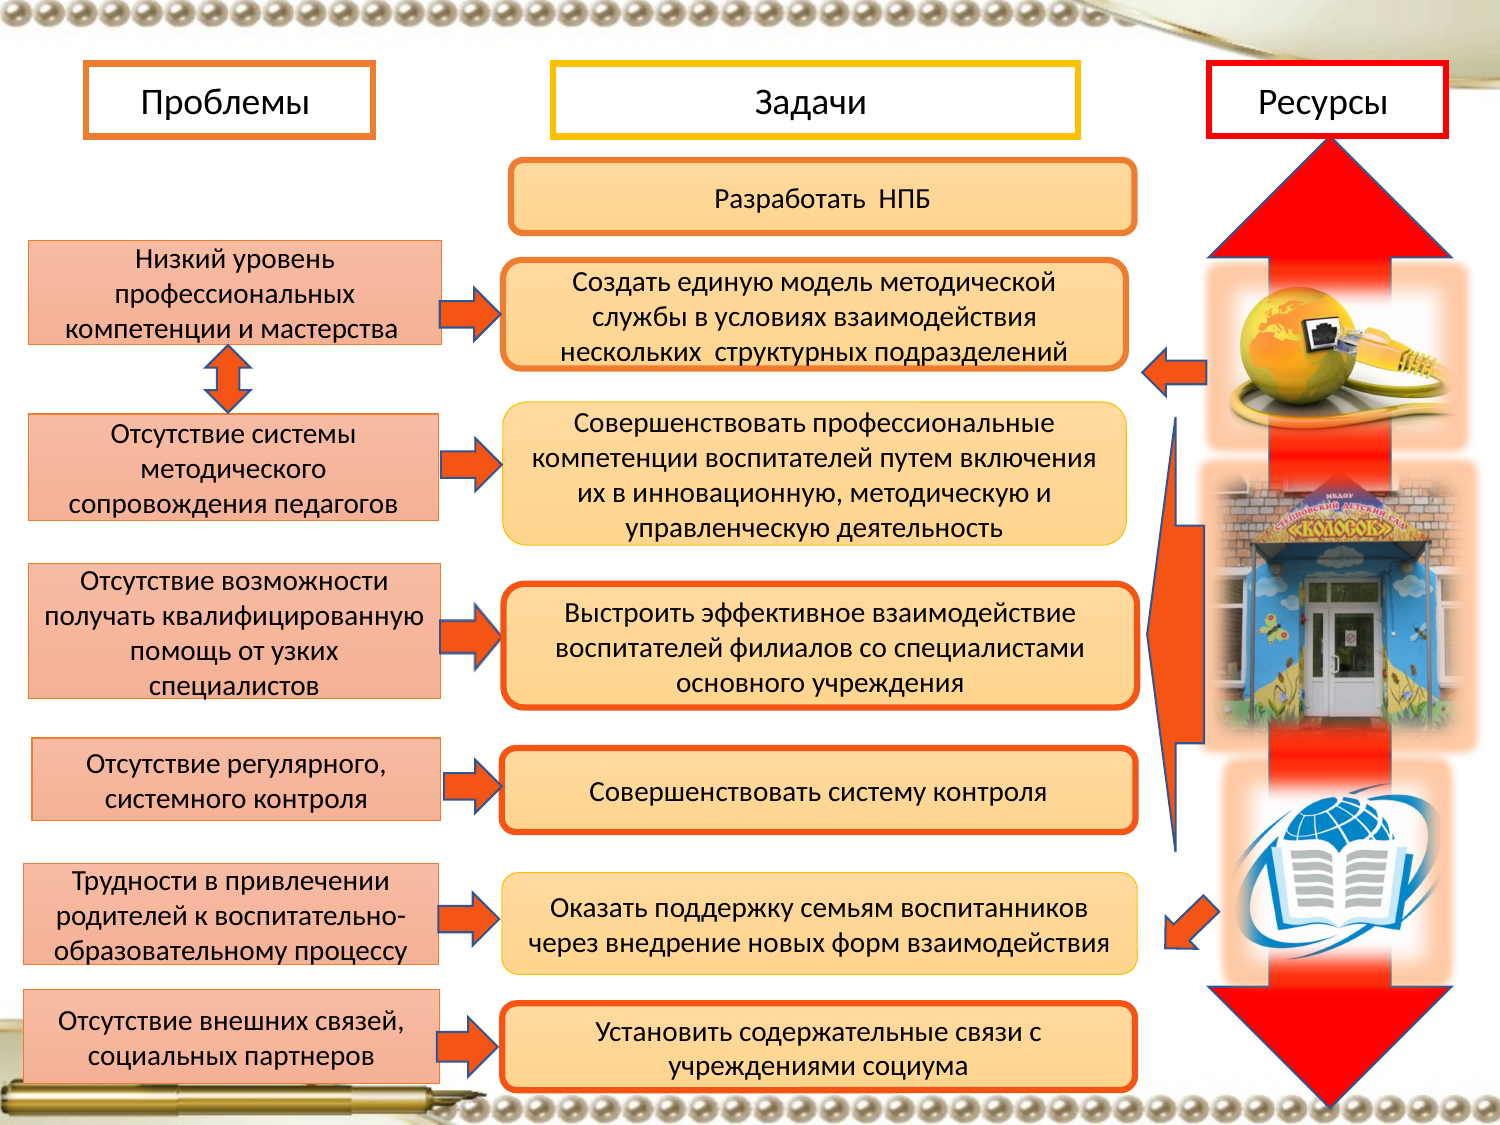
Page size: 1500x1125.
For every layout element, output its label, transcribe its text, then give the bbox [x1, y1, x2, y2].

text_box Отсутствие системы методического сопровождения педагогов [28, 413, 439, 521]
text_box [437, 890, 501, 949]
text_box [1164, 893, 1206, 950]
text_box [442, 757, 504, 816]
text_box Проблемы [85, 63, 374, 137]
text_box [438, 285, 503, 344]
text_box Отсутствие возможности получать квалифицированную помощь от узких специалистов [28, 563, 441, 699]
text_box Установить содержательные связи с учреждениями социума [501, 1002, 1136, 1091]
text_box Совершенствовать профессиональные компетенции воспитателей путем включения их в инновационную, методическую и управленческую деятельность [502, 401, 1127, 546]
text_box [1146, 416, 1206, 853]
text_box Разработать НПБ [510, 159, 1135, 234]
text_box Совершенствовать систему контроля [501, 747, 1137, 833]
text_box Отсутствие регулярного, системного контроля [31, 737, 441, 821]
text_box [1140, 346, 1206, 399]
picture [0, 0, 1500, 1125]
text_box Оказать поддержку семьям воспитанников через внедрение новых форм взаимодействия [501, 872, 1138, 975]
text_box Низкий уровень профессиональных компетенции и мастерства [28, 240, 442, 345]
text_box Создать единую модель методической службы в условиях взаимодействия нескольких структурных подразделений [502, 259, 1127, 370]
text_box Выстроить эффективное взаимодействие воспитателей филиалов со специалистами основного учреждения [502, 583, 1138, 709]
text_box Ресурсы [1208, 62, 1447, 136]
text_box Отсутствие внешних связей, социальных партнеров [23, 989, 440, 1084]
text_box Задачи [552, 63, 1079, 137]
text_box [203, 343, 254, 415]
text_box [1206, 136, 1469, 1109]
text_box Трудности в привлечении родителей к воспитательно-образовательному процессу [23, 863, 439, 965]
text_box [435, 1014, 500, 1080]
text_box [439, 435, 504, 494]
